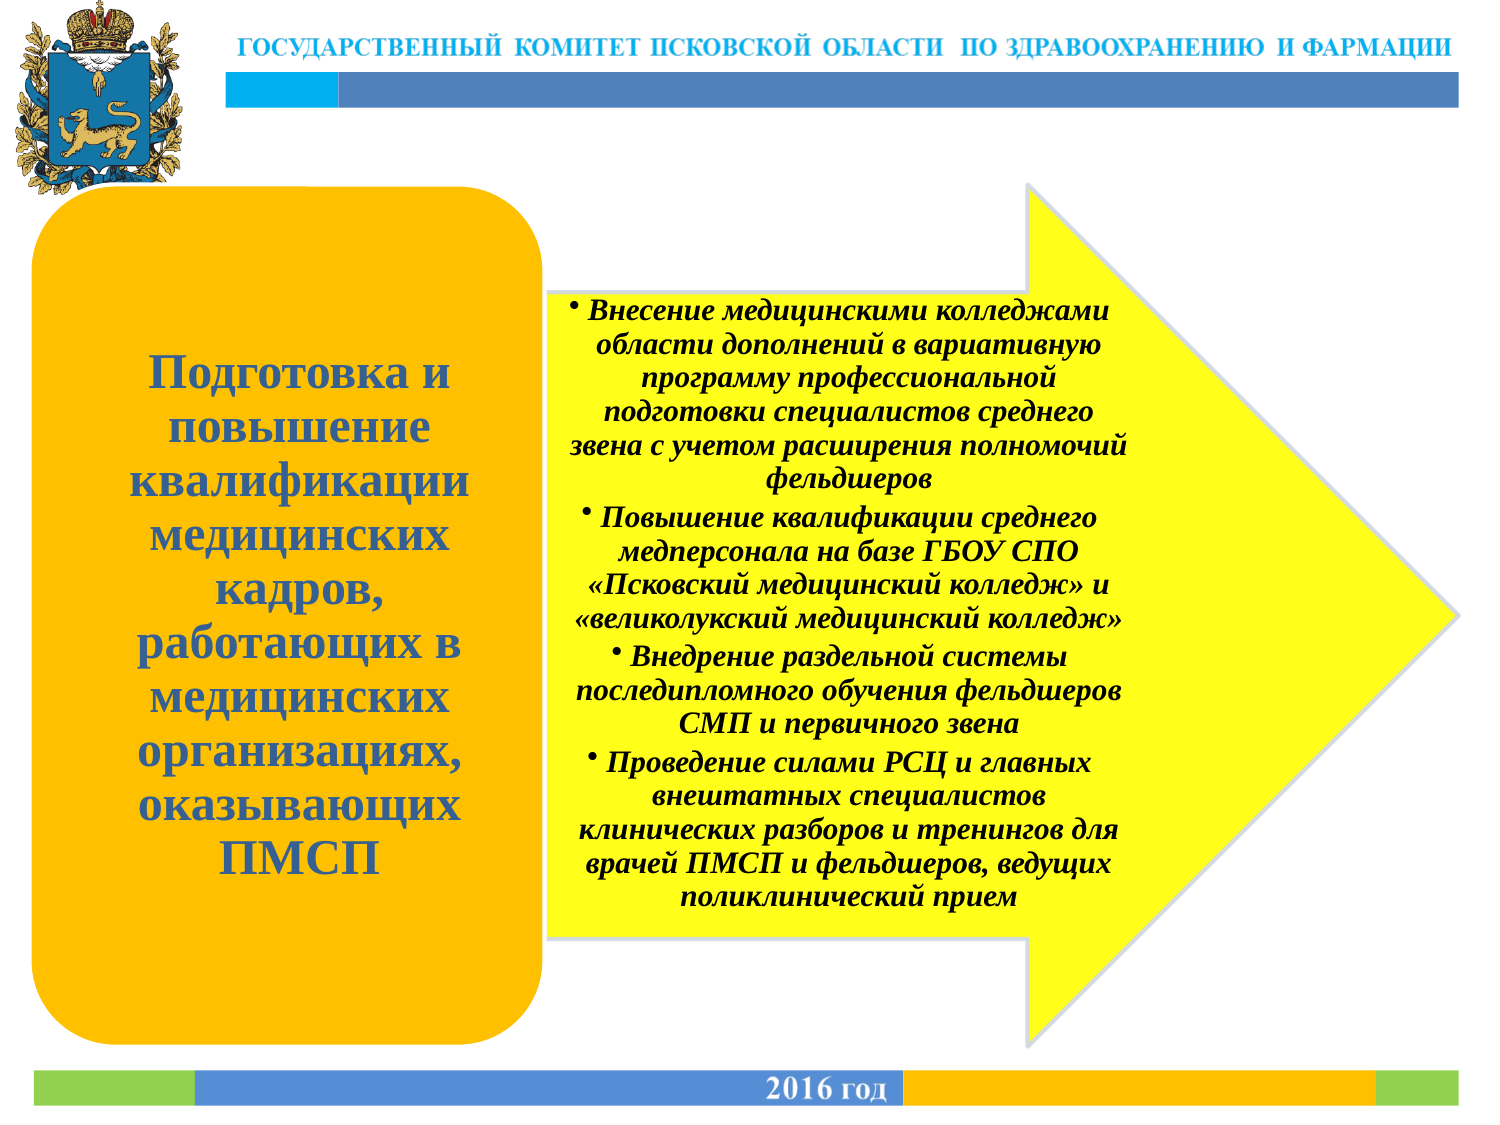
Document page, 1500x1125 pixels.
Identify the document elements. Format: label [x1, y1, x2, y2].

picture [0, 0, 197, 197]
picture [714, 1056, 940, 1125]
picture [206, 16, 1482, 77]
text_box [29, 184, 1459, 1047]
